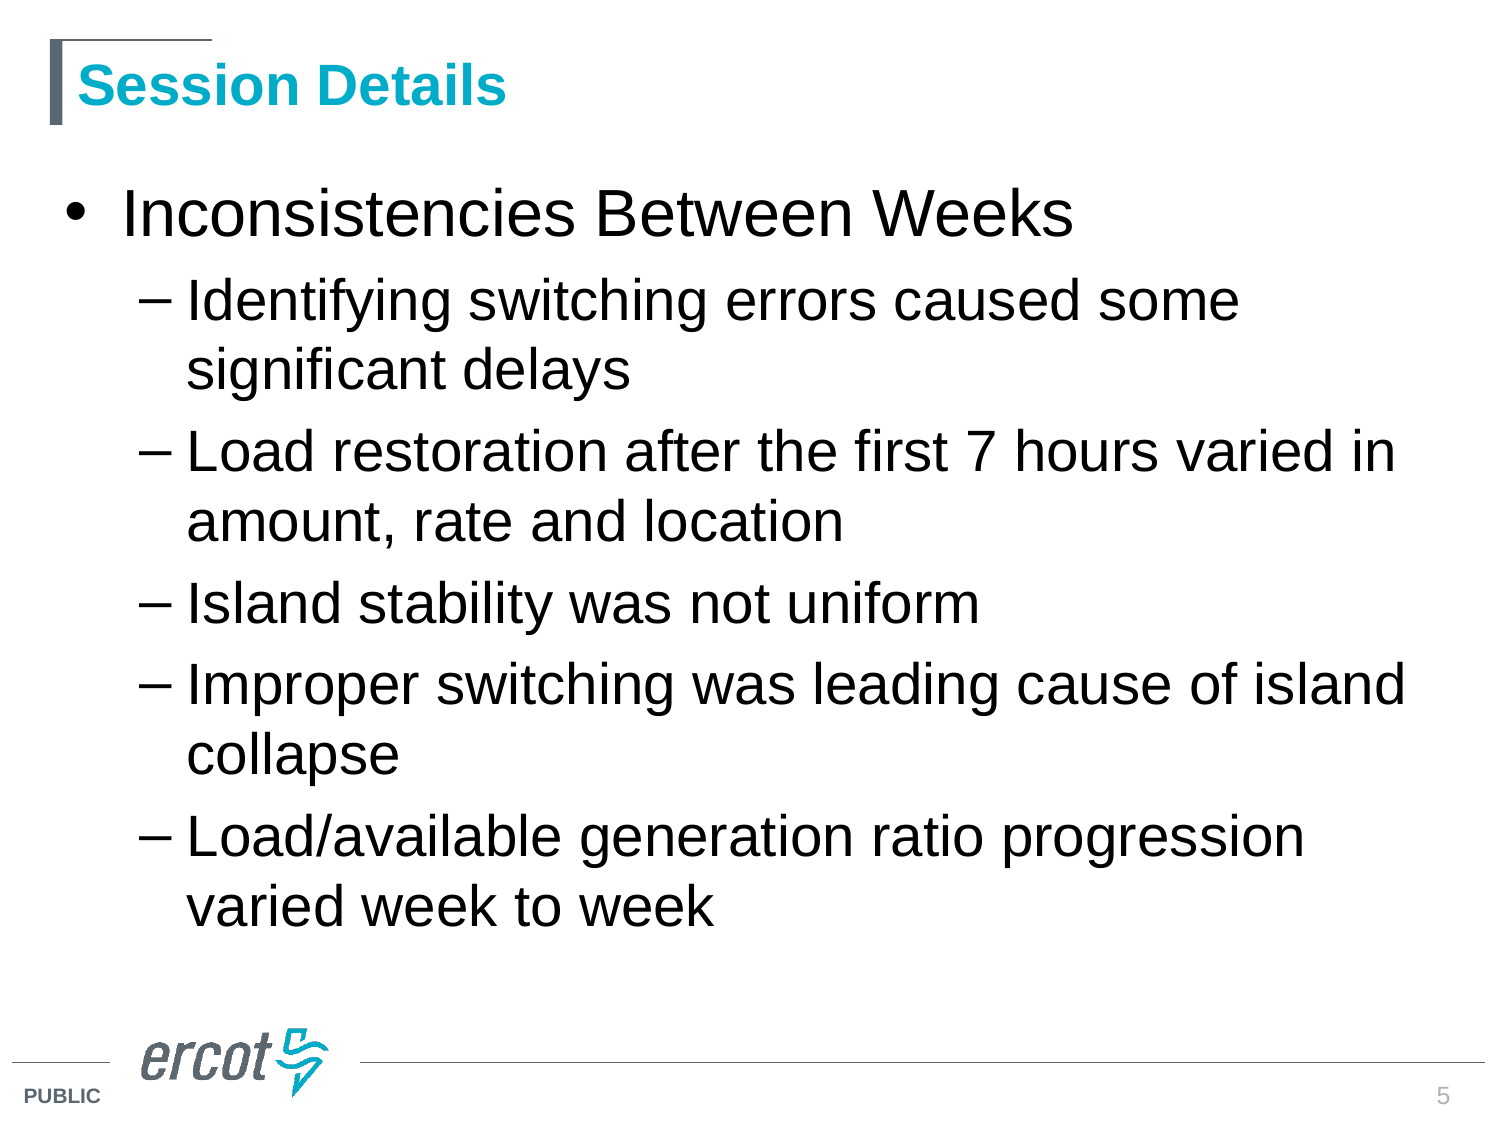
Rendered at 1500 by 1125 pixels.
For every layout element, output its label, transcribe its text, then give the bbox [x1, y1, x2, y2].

slide_number 5 [1400, 1076, 1488, 1113]
list Inconsistencies Between Weeks Identifying switching errors caused some significant delays Load restoration after the first 7 hours varied in amount, rate and location Island stability was not uniform Improper switching was leading cause of island collapse Load/available generation ratio progression varied week to week [50, 162, 1450, 992]
picture [137, 1024, 332, 1100]
title Session Details [62, 39, 1450, 125]
